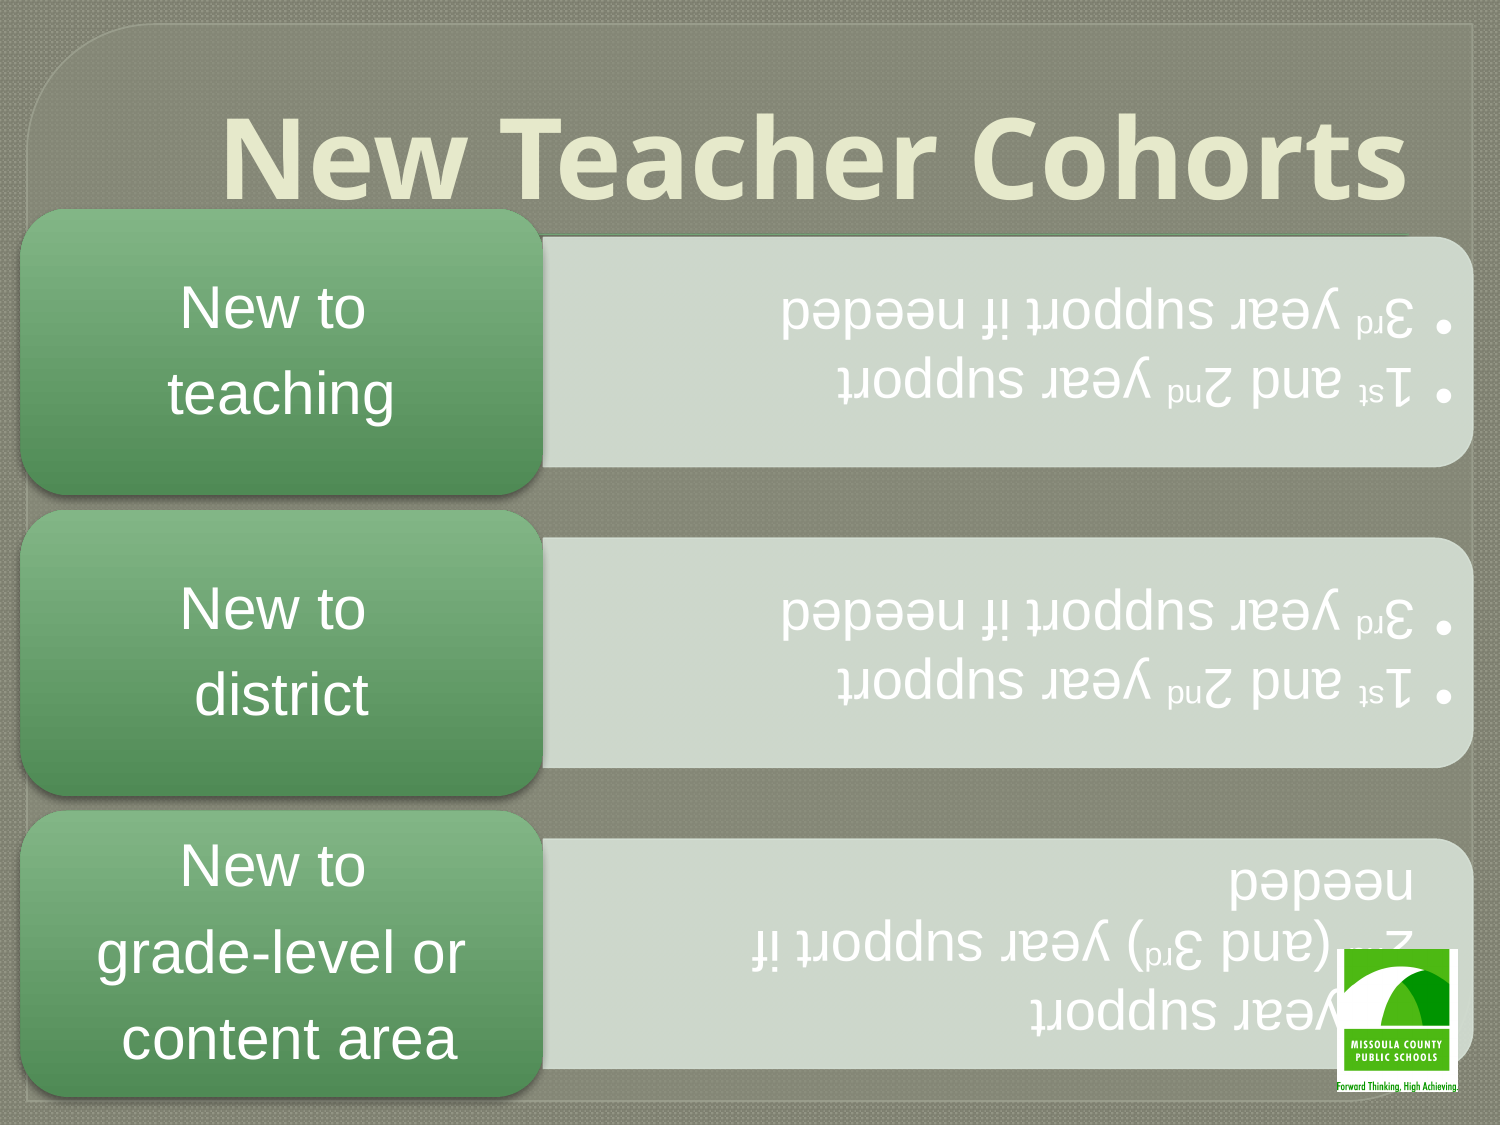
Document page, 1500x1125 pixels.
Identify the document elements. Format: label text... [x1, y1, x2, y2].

picture [1337, 949, 1458, 1092]
title New Teacher Cohorts [75, 41, 1425, 207]
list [20, 208, 1474, 1098]
